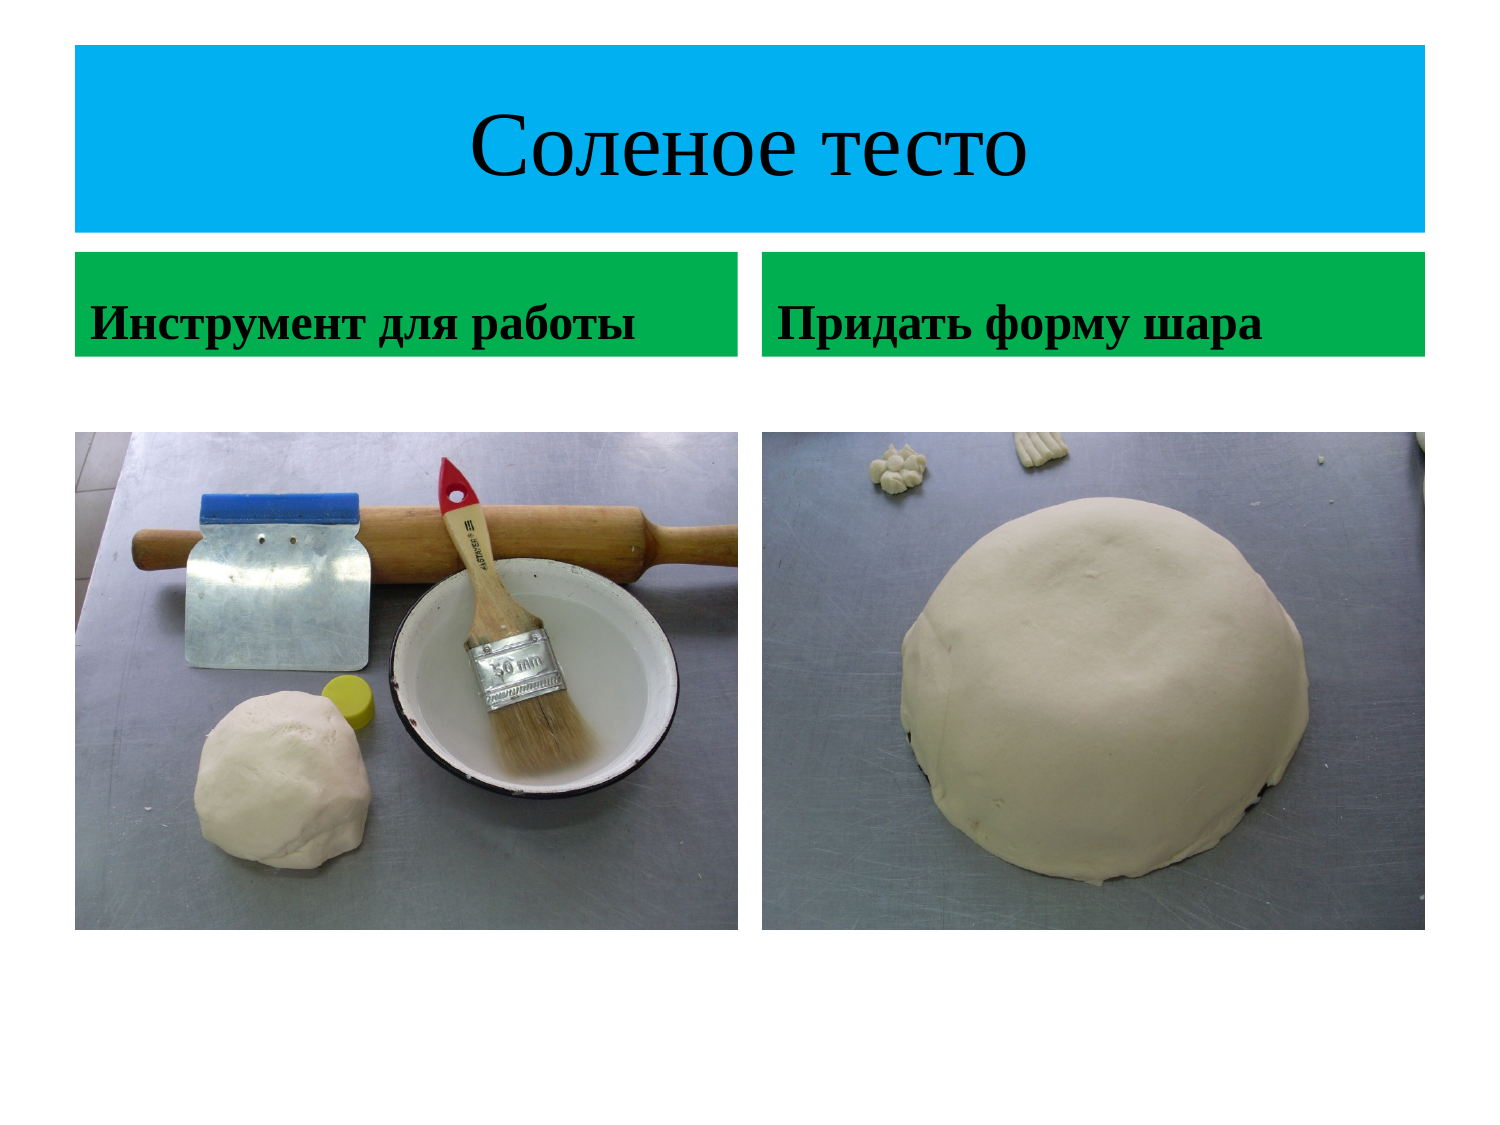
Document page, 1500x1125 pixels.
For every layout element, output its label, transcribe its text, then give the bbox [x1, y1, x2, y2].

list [761, 432, 1425, 930]
title Соленое тесто [75, 45, 1425, 233]
list Инструмент для работы [75, 251, 738, 357]
list Придать форму шара [761, 251, 1425, 357]
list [74, 432, 738, 930]
